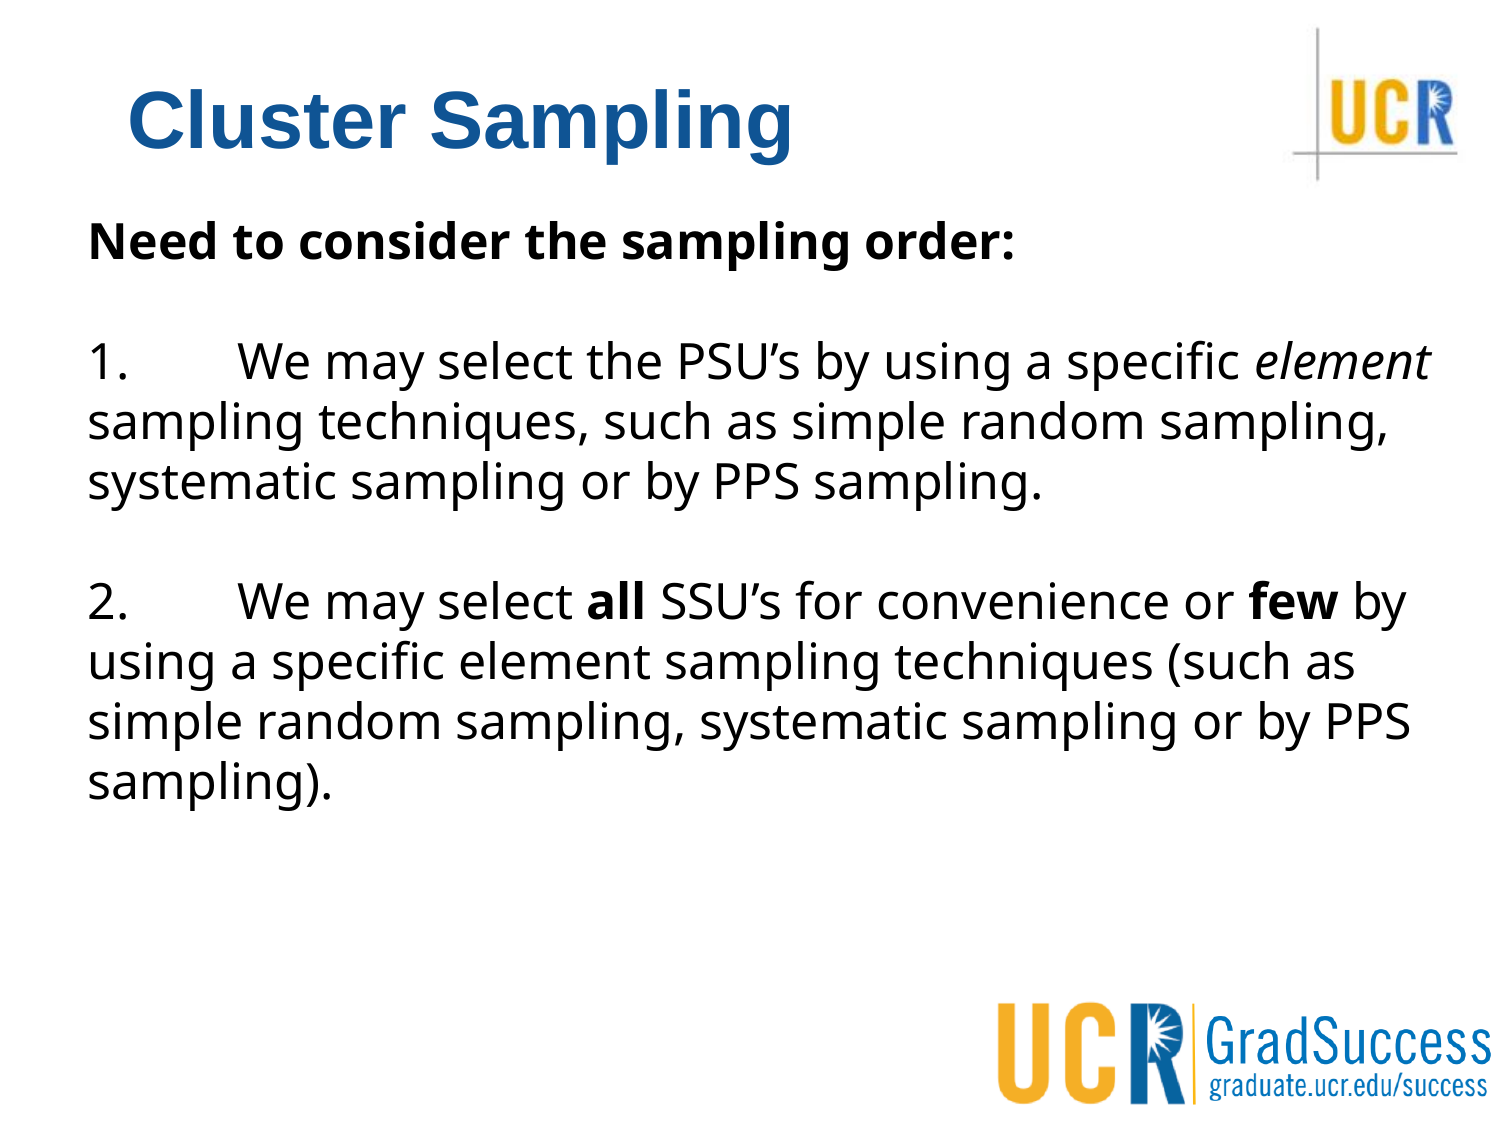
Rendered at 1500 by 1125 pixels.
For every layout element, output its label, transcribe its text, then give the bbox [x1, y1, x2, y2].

picture [1282, 0, 1500, 196]
text_box Need to consider the sampling order: 1. We may select the PSU’s by using a specific element sampling techniques, such as simple random sampling, systematic sampling or by PPS sampling. 2. We may select all SSU’s for convenience or few by using a specific element sampling techniques (such as simple random sampling, systematic sampling or by PPS sampling). [73, 201, 1470, 877]
title Cluster Sampling [112, 13, 1388, 172]
